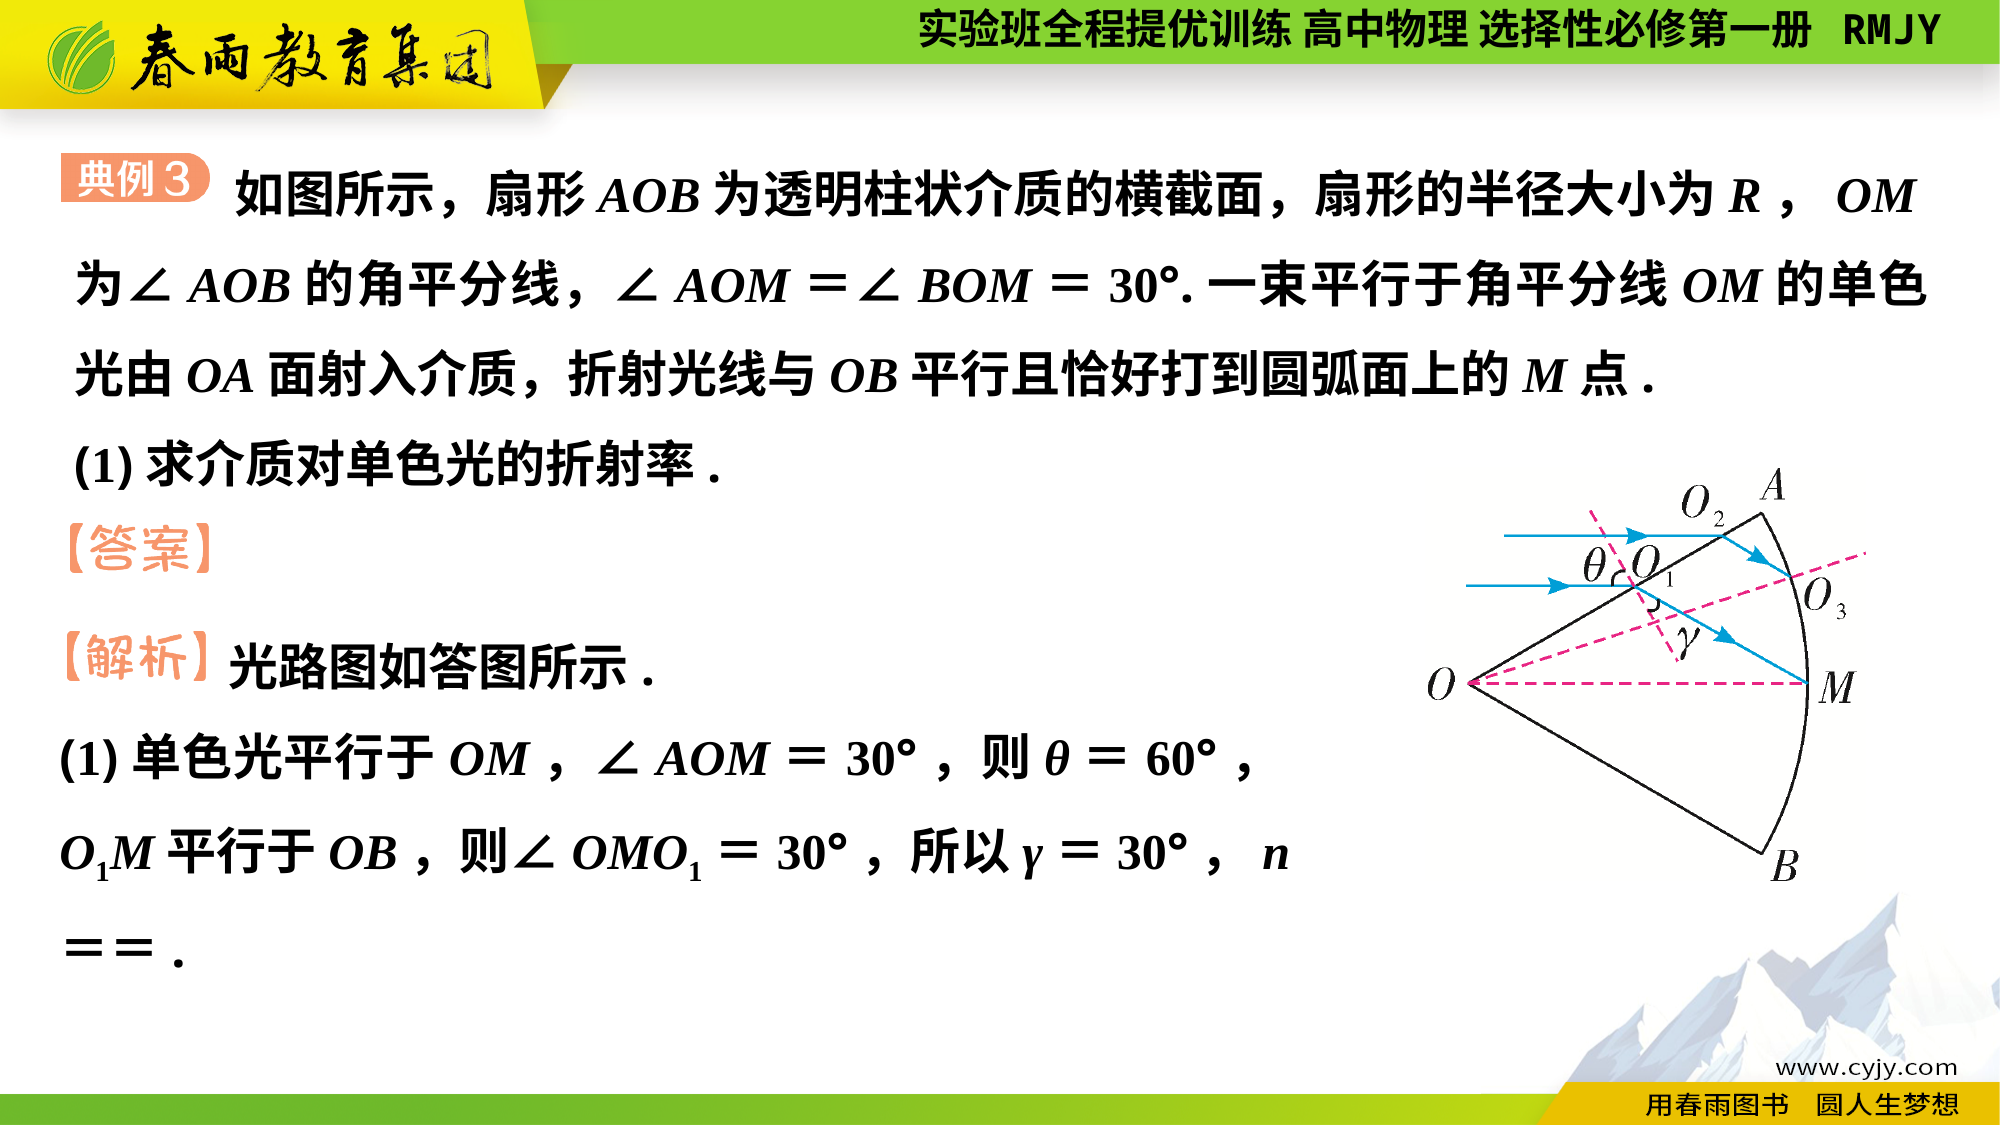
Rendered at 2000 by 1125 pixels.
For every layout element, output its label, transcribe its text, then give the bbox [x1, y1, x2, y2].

list 如图所示，扇形AOB为透明柱状介质的横截面，扇形的半径大小为R，OM为∠AOB的角平分线，∠AOM＝∠BOM＝30°.一束平行于角平分线OM的单色光由OA面射入介质，折射光线与OB平行且恰好打到圆弧面上的M点. (1)求介质对单色光的折射率. [59, 125, 1944, 493]
picture [0, 0, 2000, 1125]
